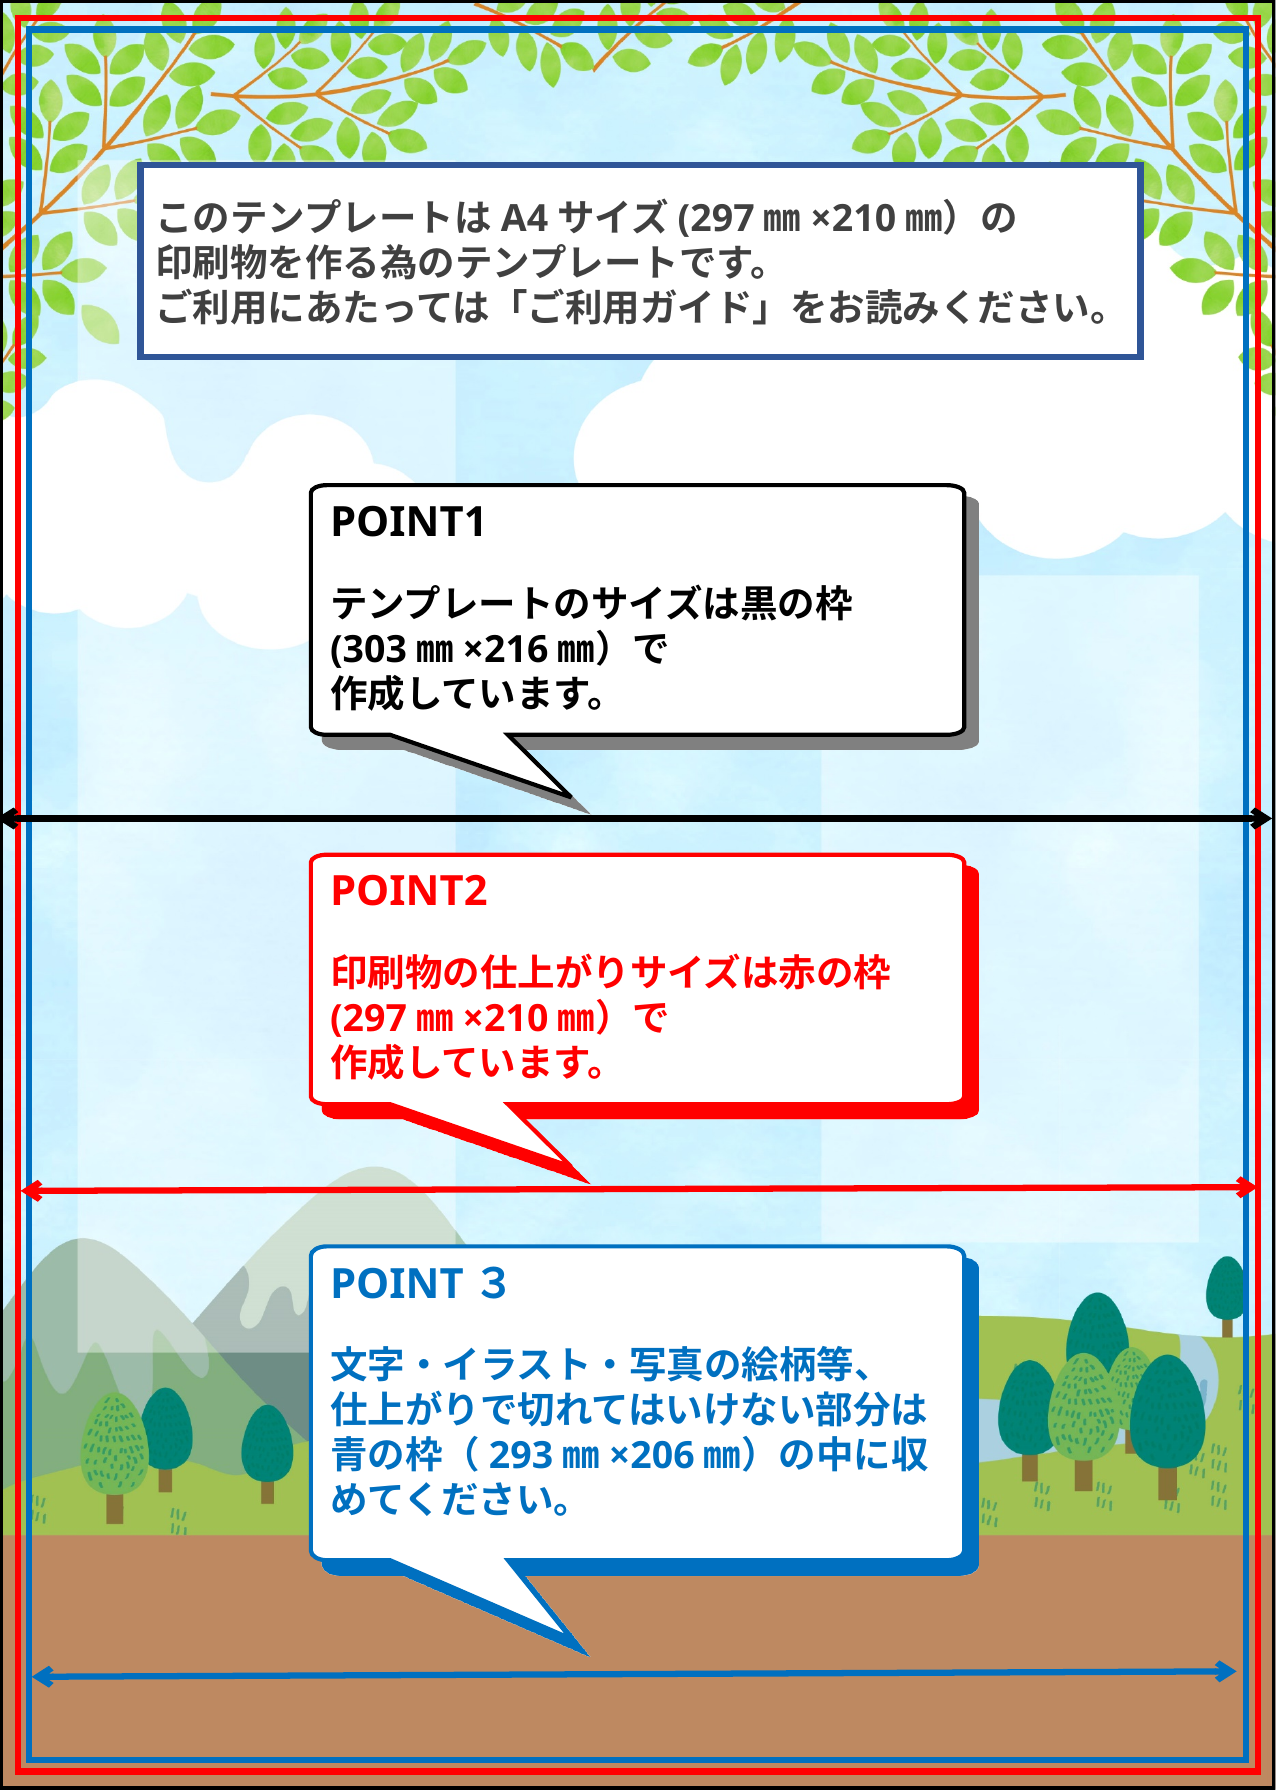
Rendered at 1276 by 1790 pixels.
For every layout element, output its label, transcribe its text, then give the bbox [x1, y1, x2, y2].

text_box POINT1 テンプレートのサイズは黒の枠 (303㎜×216㎜）で 作成しています。 [310, 485, 965, 798]
text_box このテンプレートはA4サイズ(297㎜×210㎜）の 印刷物を作る為のテンプレートです。 ご利用にあたっては「ご利用ガイド」をお読みください。 [140, 164, 1142, 358]
text_box [17, 17, 1259, 815]
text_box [20, 1187, 1258, 1191]
text_box [17, 822, 1259, 1773]
text_box POINT３ 文字・イラスト・写真の絵柄等、 仕上がりで切れてはいけない部分は 青の枠（293㎜×206㎜）の中に収めてください。 [310, 1246, 965, 1639]
text_box [0, 0, 1276, 1790]
text_box [28, 1191, 1247, 1761]
text_box [28, 28, 1247, 815]
text_box POINT2 印刷物の仕上がりサイズは赤の枠(297㎜×210㎜）で 作成しています。 [310, 854, 965, 1167]
text_box [28, 822, 1247, 1187]
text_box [31, 1671, 1237, 1677]
